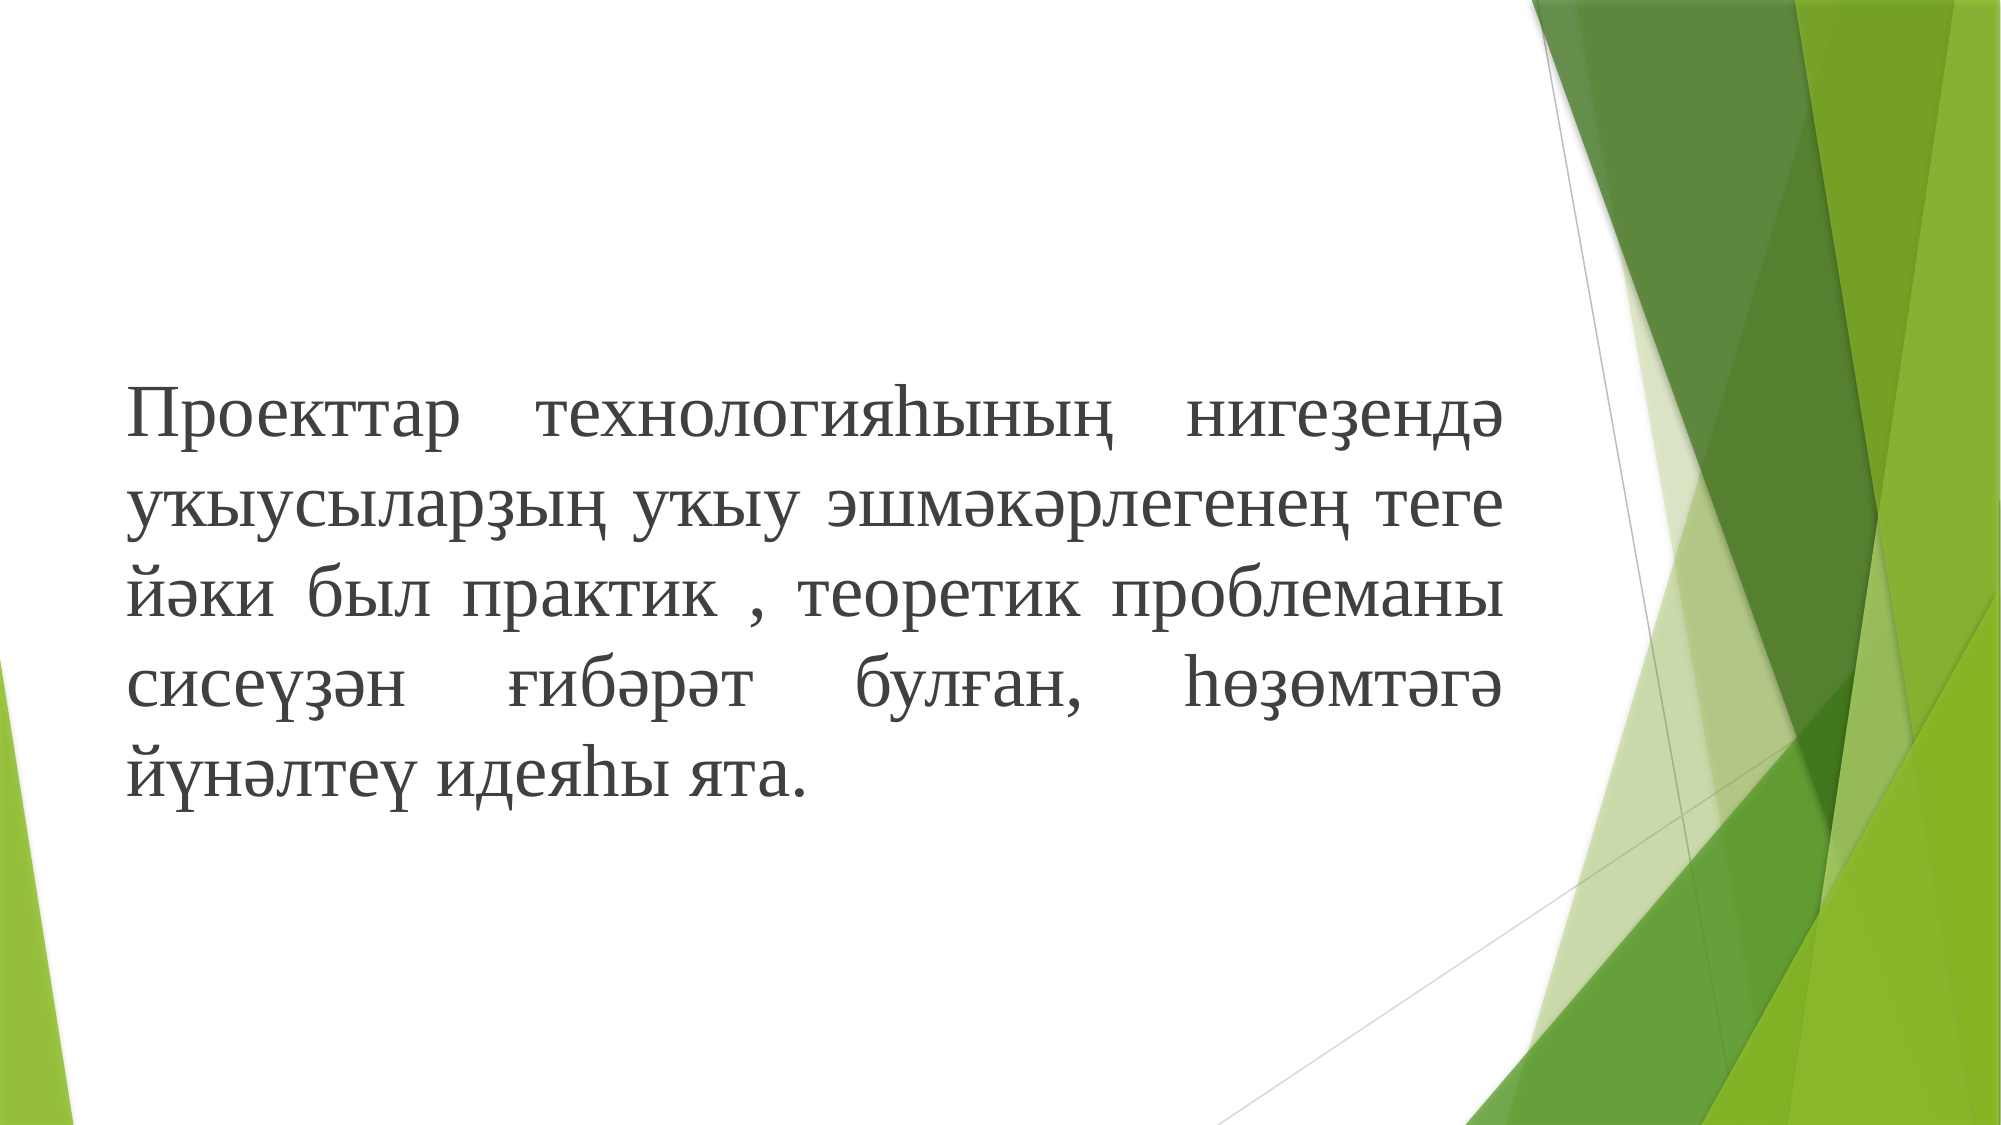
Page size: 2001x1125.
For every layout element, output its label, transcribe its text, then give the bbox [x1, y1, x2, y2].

list Проекттар технологияһының нигеҙендә уҡыусыларҙың уҡыу эшмәкәрлегенең теге йәки был практик , теоретик проблеманы сисеүҙән ғибәрәт булған, һөҙөмтәгә йүнәлтеү идеяһы ята. [111, 354, 1522, 992]
